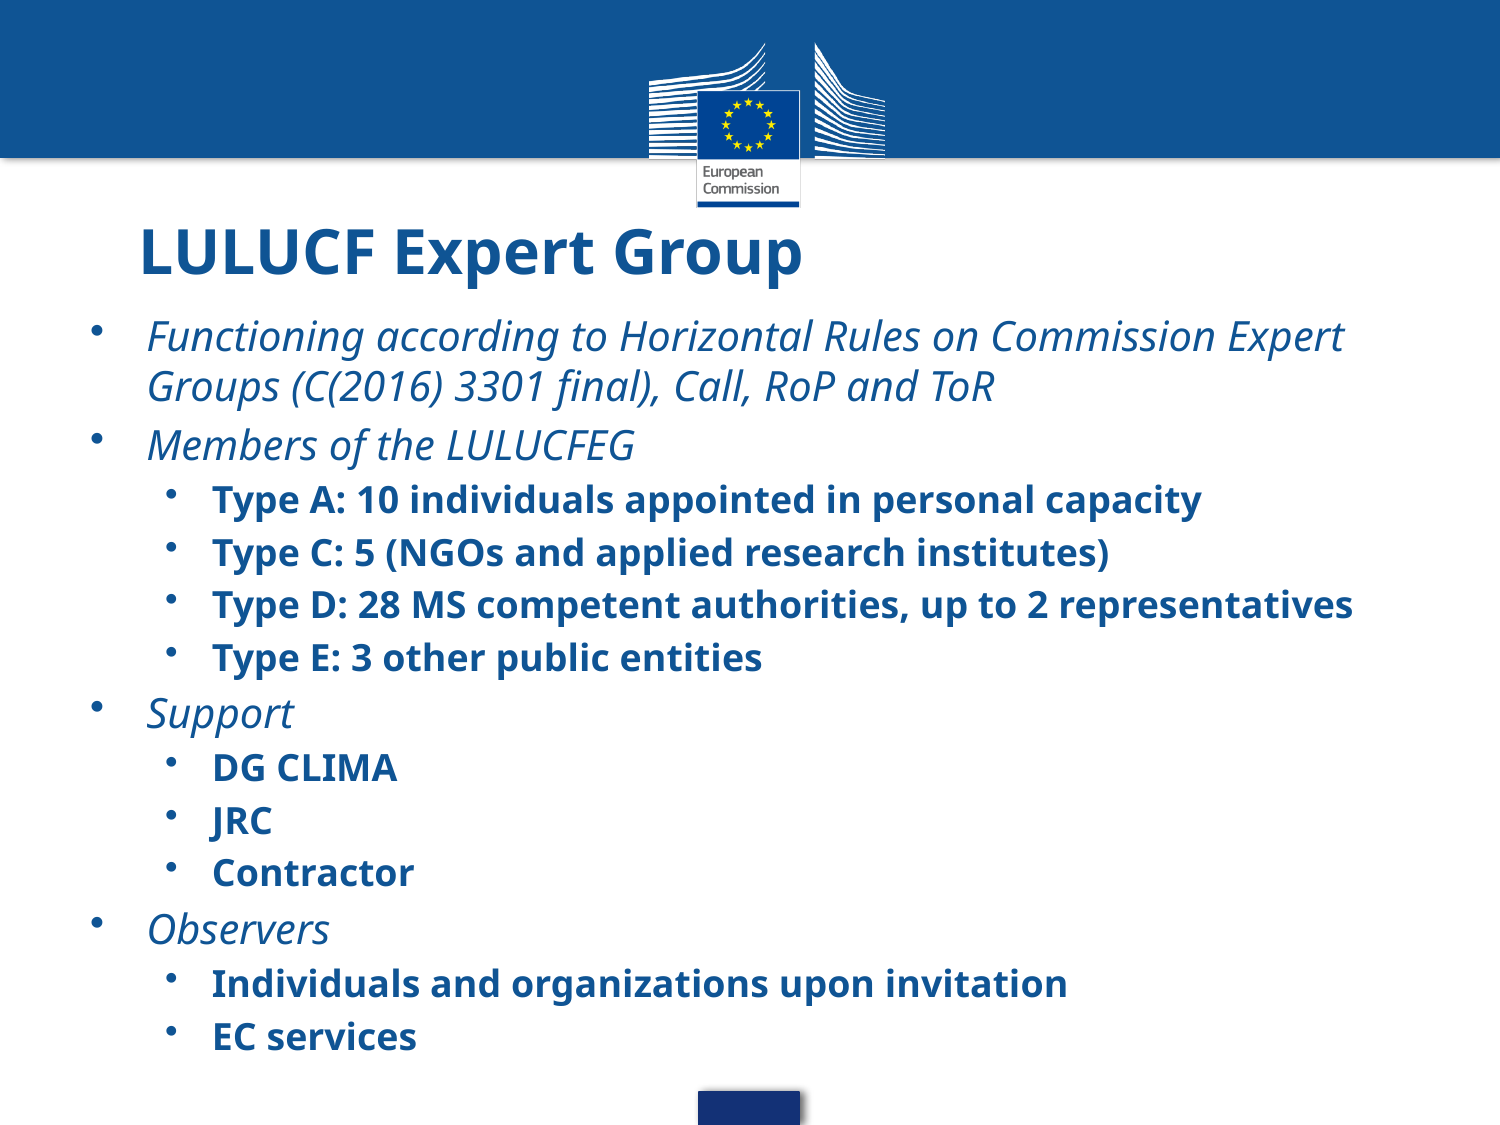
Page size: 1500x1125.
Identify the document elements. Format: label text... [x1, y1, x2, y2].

list Functioning according to Horizontal Rules on Commission Expert Groups (C(2016) 3301 final), Call, RoP and ToR Members of the LULUCFEG Type A: 10 individuals appointed in personal capacity Type C: 5 (NGOs and applied research institutes) Type D: 28 MS competent authorities, up to 2 representatives Type E: 3 other public entities Support DG CLIMA JRC Contractor Observers Individuals and organizations upon invitation EC services [75, 302, 1425, 1083]
picture [649, 42, 885, 172]
title LULUCF Expert Group [64, 172, 1415, 327]
